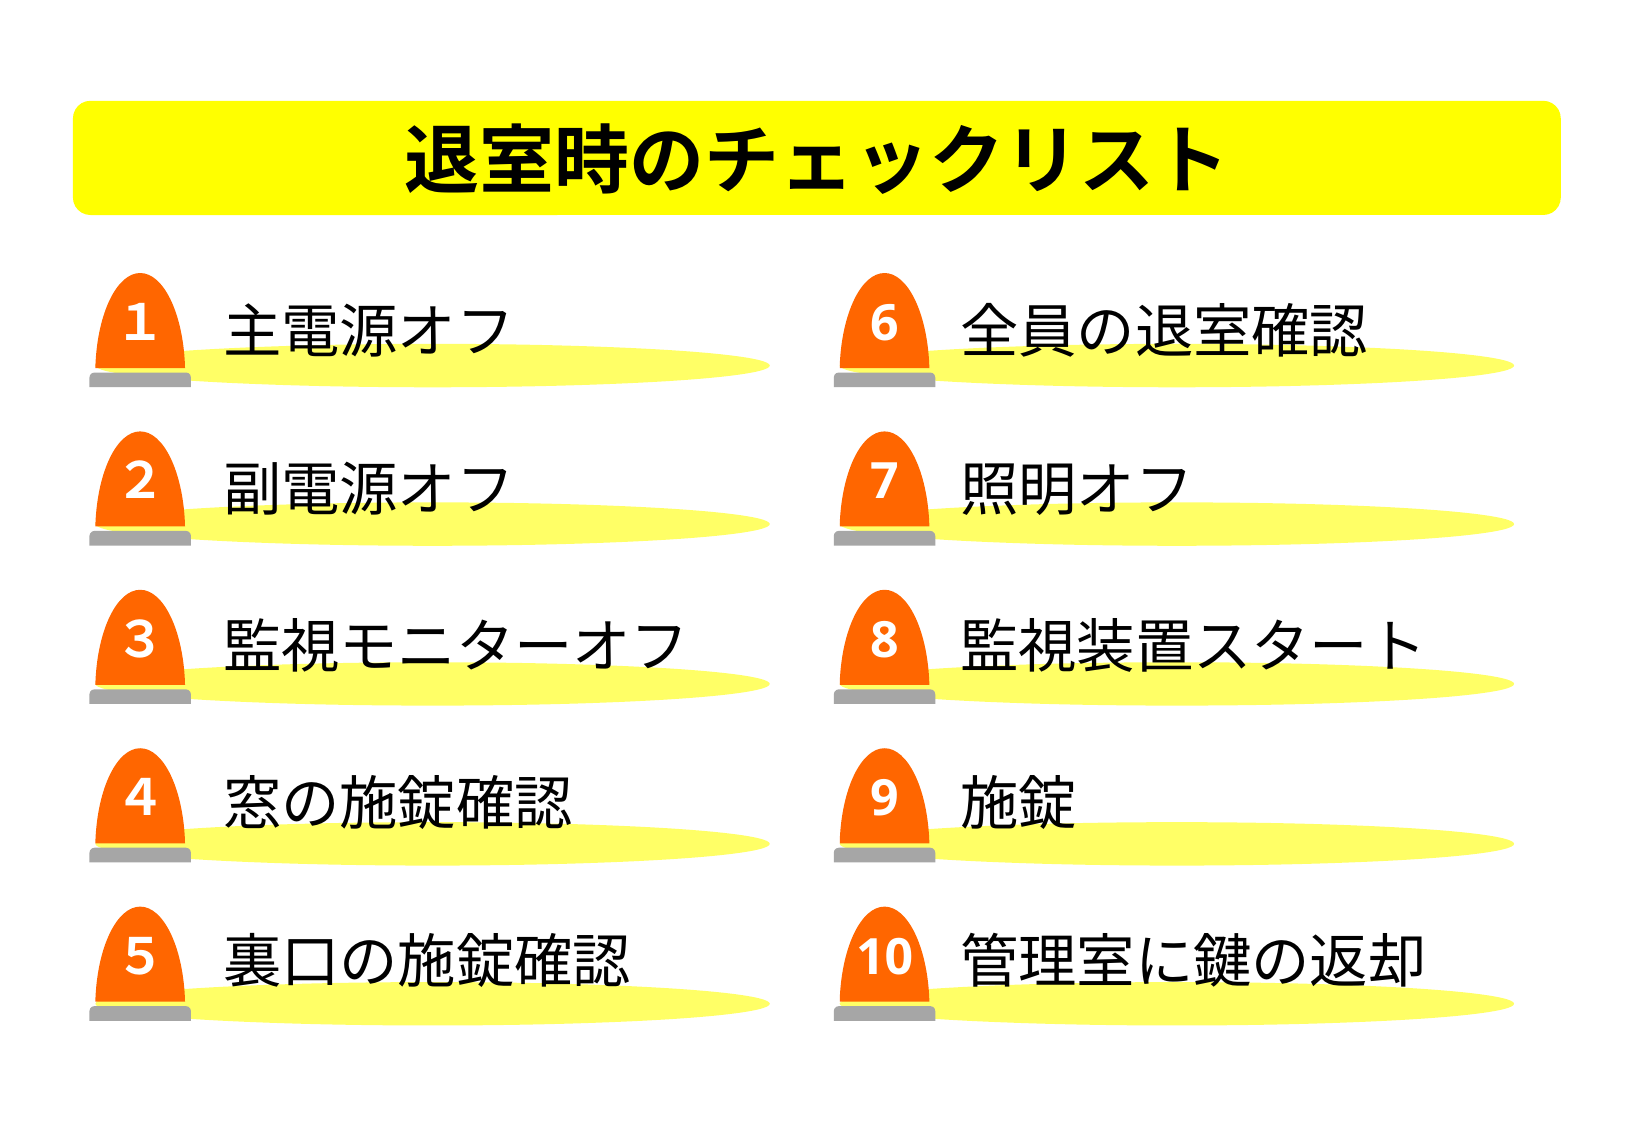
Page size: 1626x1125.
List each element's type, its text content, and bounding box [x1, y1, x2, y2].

text_box 全員の退室確認 [945, 286, 1561, 372]
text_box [833, 748, 936, 863]
text_box [191, 986, 771, 1027]
text_box [936, 507, 1509, 547]
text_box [89, 906, 191, 1021]
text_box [833, 431, 936, 546]
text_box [89, 431, 191, 546]
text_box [833, 906, 936, 1021]
text_box [936, 348, 1504, 389]
text_box [936, 827, 1516, 867]
text_box 退室時のチェックリスト [71, 99, 1562, 217]
text_box 管理室に鍵の返却 [945, 916, 1561, 1002]
text_box 監視モニターオフ [208, 601, 824, 687]
text_box 窓の施錠確認 [208, 759, 824, 844]
text_box 施錠 [945, 759, 1561, 844]
text_box 主電源オフ [208, 286, 824, 372]
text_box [833, 272, 936, 388]
text_box [936, 986, 1516, 1027]
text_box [833, 589, 936, 704]
text_box 裏口の施錠確認 [208, 916, 824, 1002]
text_box 監視装置スタート [945, 601, 1561, 687]
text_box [89, 589, 191, 704]
text_box 照明オフ [945, 444, 1561, 529]
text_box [89, 272, 191, 388]
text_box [89, 748, 191, 863]
text_box [191, 348, 760, 389]
text_box 副電源オフ [208, 444, 824, 529]
text_box [191, 506, 765, 547]
text_box [191, 826, 771, 867]
text_box [191, 666, 769, 707]
text_box [936, 667, 1513, 707]
